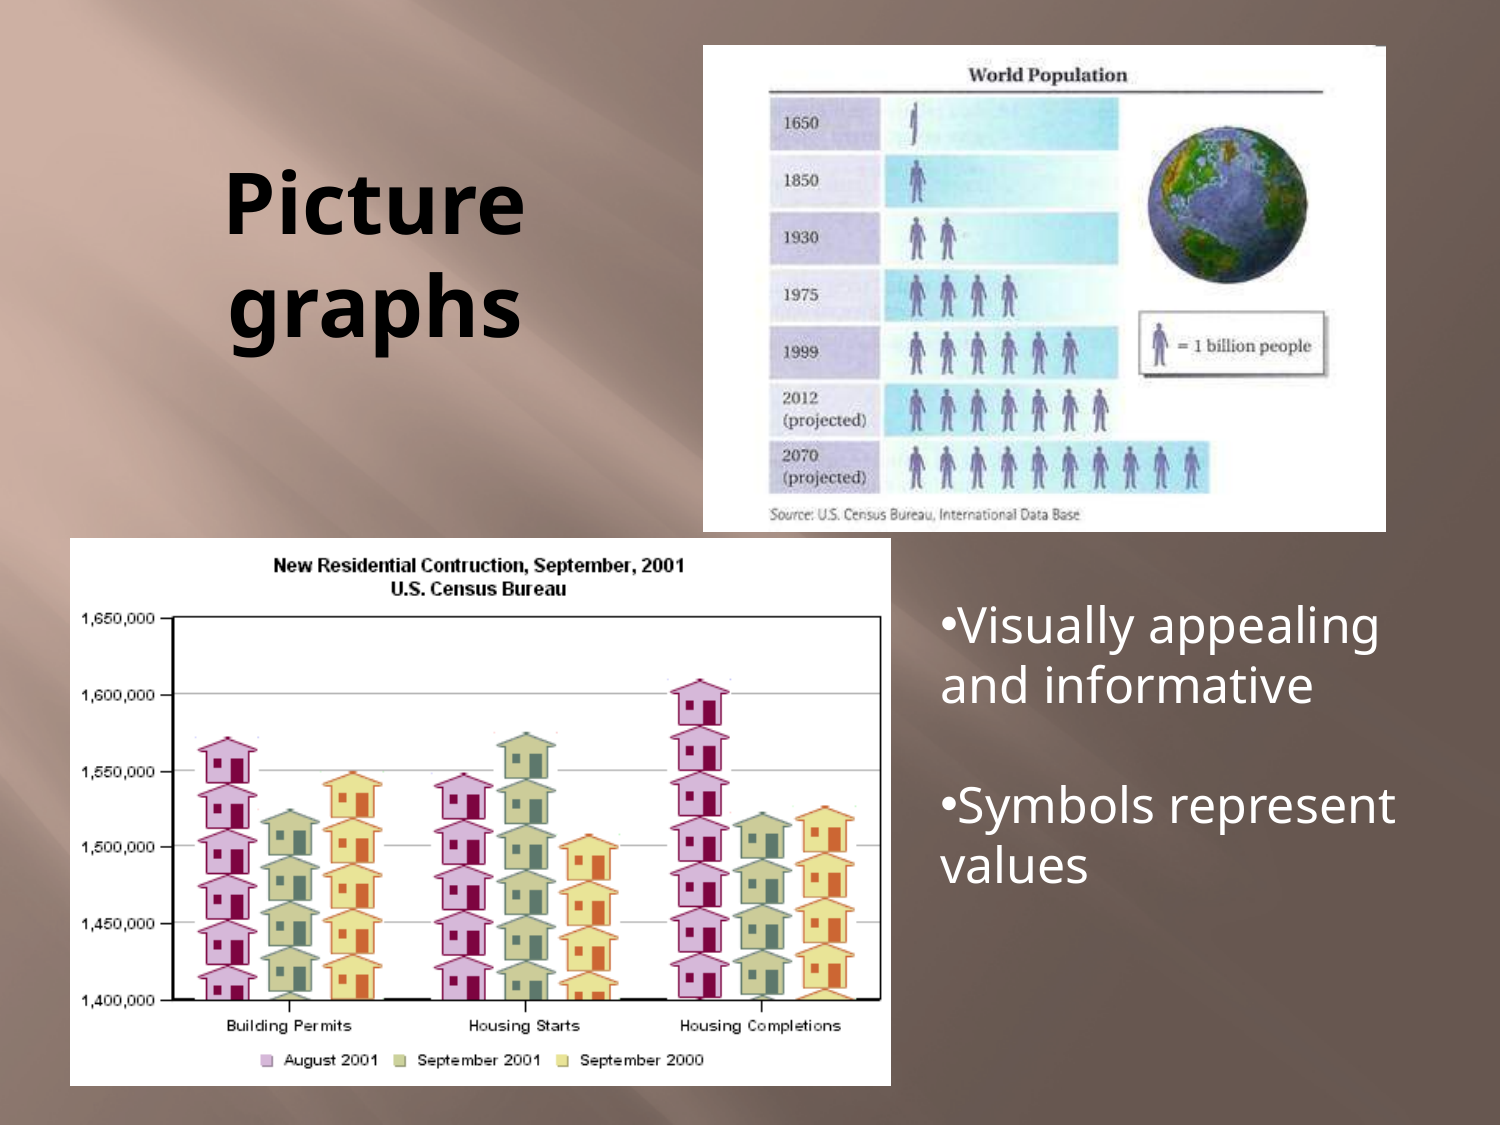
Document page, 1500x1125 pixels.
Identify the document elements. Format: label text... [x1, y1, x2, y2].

picture [702, 44, 1386, 532]
title Picture graphs [105, 140, 645, 364]
picture [70, 538, 891, 1087]
text_box Visually appealing and informative Symbols represent values [934, 585, 1465, 901]
